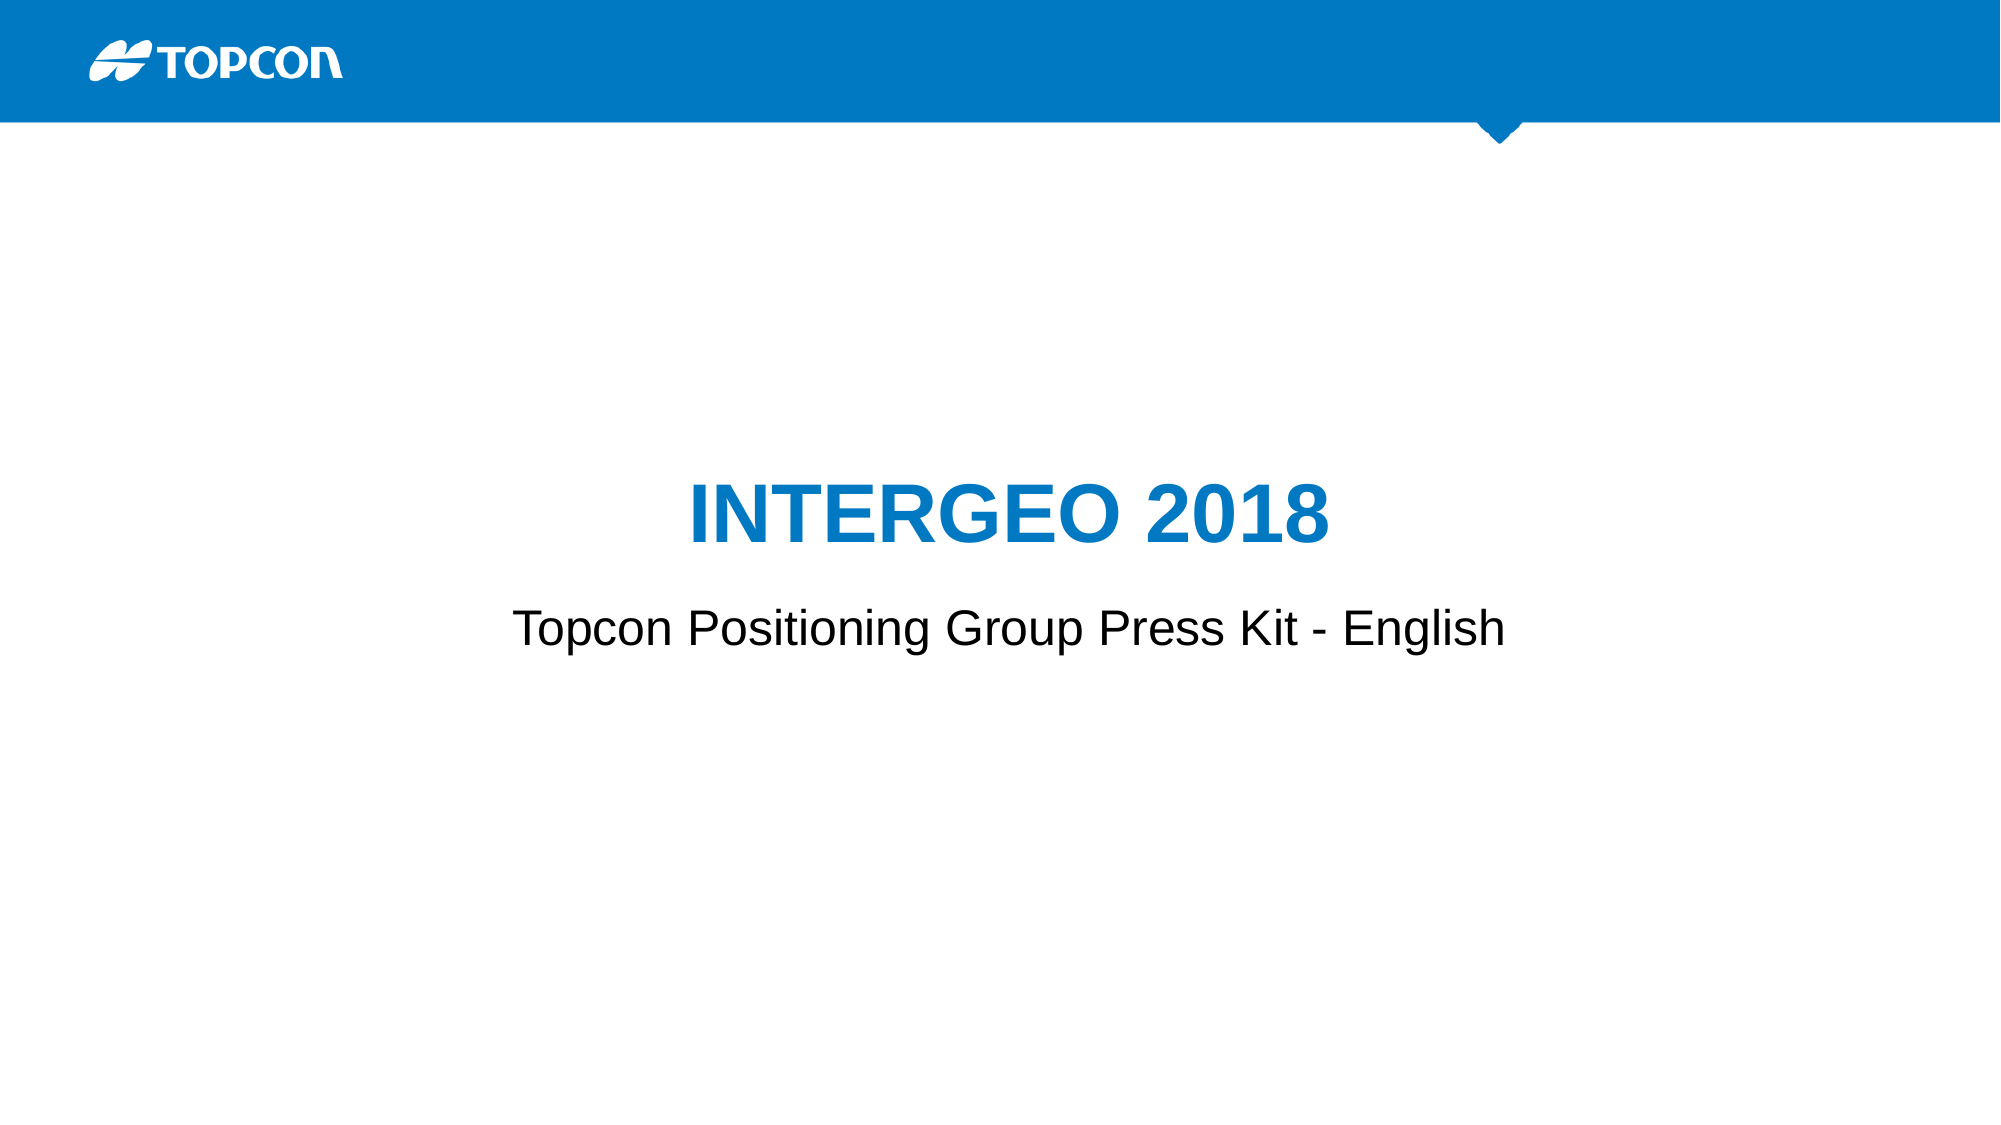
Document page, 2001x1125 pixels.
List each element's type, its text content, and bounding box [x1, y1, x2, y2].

title INTERGEO 2018 [59, 425, 1960, 567]
subtitle Topcon Positioning Group Press Kit - English [182, 587, 1837, 795]
picture [0, 0, 2000, 144]
